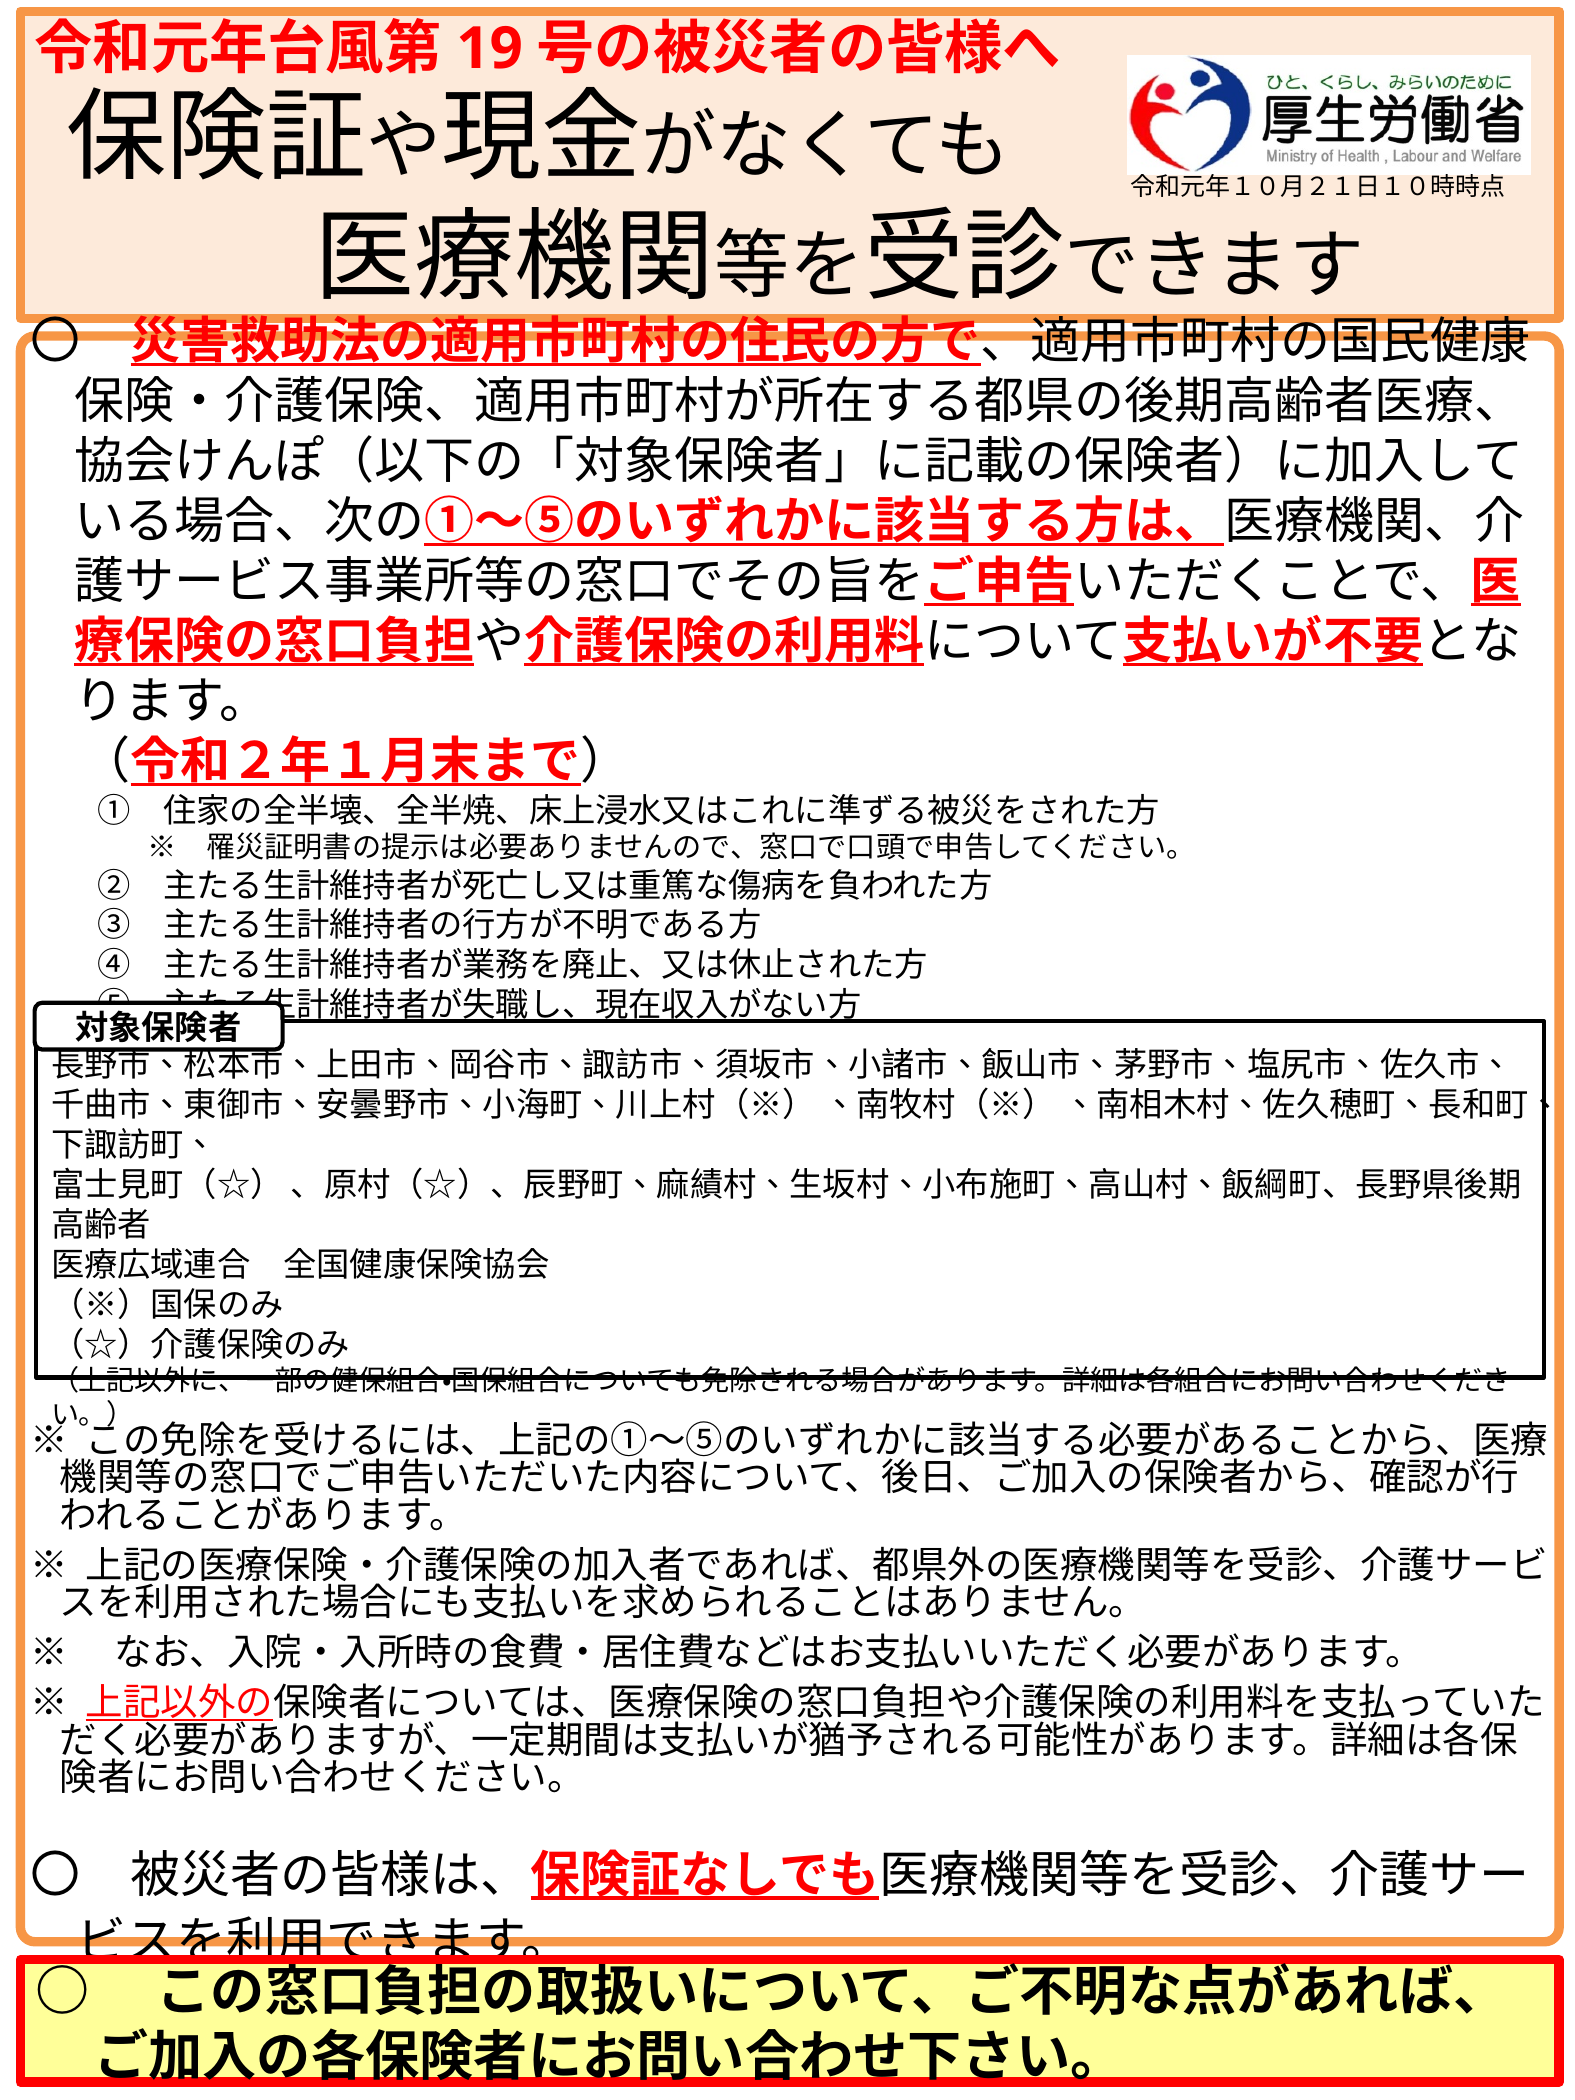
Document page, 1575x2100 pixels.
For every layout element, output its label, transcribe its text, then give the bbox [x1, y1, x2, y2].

text_box 令和元年台風第19号の被災者の皆様へ [33, 1, 1081, 70]
text_box ○ この窓口負担の取扱いについて、ご不明な点があれば、ご加入の各保険者にお問い合わせ下さい。 [18, 1957, 1561, 2084]
text_box ［長野県］ 長野市、松本市、上田市、岡谷市、諏訪市、須坂市、小諸市、飯山市、茅野市、塩尻市、佐久市、千曲市、東御市、安曇野市、小海町、川上村（※） 、南牧村（※） 、南相木村、佐久穂町、長和町、下諏訪町、 富士見町（☆） 、原村（☆）、辰野町、麻績村、生坂村、小布施町、高山村、飯綱町、長野県後期高齢者 医療広域連合 全国健康保険協会 （※）国保のみ （☆）介護保険のみ （上記以外に、一部の健保組合・国保組合についても免除される場合があります。詳細は各組合にお問い合わせください。） [34, 1019, 1546, 1380]
text_box 〇 災害救助法の適用市町村の住民の方で、適用市町村の国民健康保険・介護保険、適用市町村が所在する都県の後期高齢者医療、協会けんぽ（以下の「対象保険者」に記載の保険者）に加入している場合、次の➀～➄のいずれかに該当する方は、医療機関、介護サービス事業所等の窓口でその旨をご申告いただくことで、医療保険の窓口負担や介護保険の利用料について支払いが不要となります。 （令和２年１月末まで） ① 住家の全半壊、全半焼、床上浸水又はこれに準ずる被災をされた方 ※ 罹災証明書の提示は必要ありませんので、窓口で口頭で申告してください。 ② 主たる生計維持者が死亡し又は重篤な傷病を負われた方 ③ 主たる生計維持者の行方が不明である方 ④ 主たる生計維持者が業務を廃止、又は休止された方 ⑤ 主たる生計維持者が失職し、現在収入がない方 ※ この免除を受けるには、上記の①～⑤のいずれかに該当する必要があることから、医療機関等の窓口でご申告いただいた内容について、後日、ご加入の保険者から、確認が行われることがあります。 ※ 上記の医療保険・介護保険の加入者であれば、都県外の医療機関等を受診、介護サービスを利用された場合にも支払いを求められることはありません。 ※ なお、入院・入所時の食費・居住費などはお支払いいただく必要があります。 ※ 上記以外の保険者については、医療保険の窓口負担や介護保険の利用料を支払っていただく必要がありますが、一定期間は支払いが猶予される可能性があります。詳細は各保険者にお問い合わせください。 〇 被災者の皆様は、保険証なしでも医療機関等を受診、介護サービスを利用できます。 [18, 333, 1562, 1944]
text_box 対象保険者 [32, 1000, 285, 1052]
text_box 保険証や現金がなくても 医療機関等を受診できます [18, 9, 1561, 320]
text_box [1115, 55, 1543, 209]
